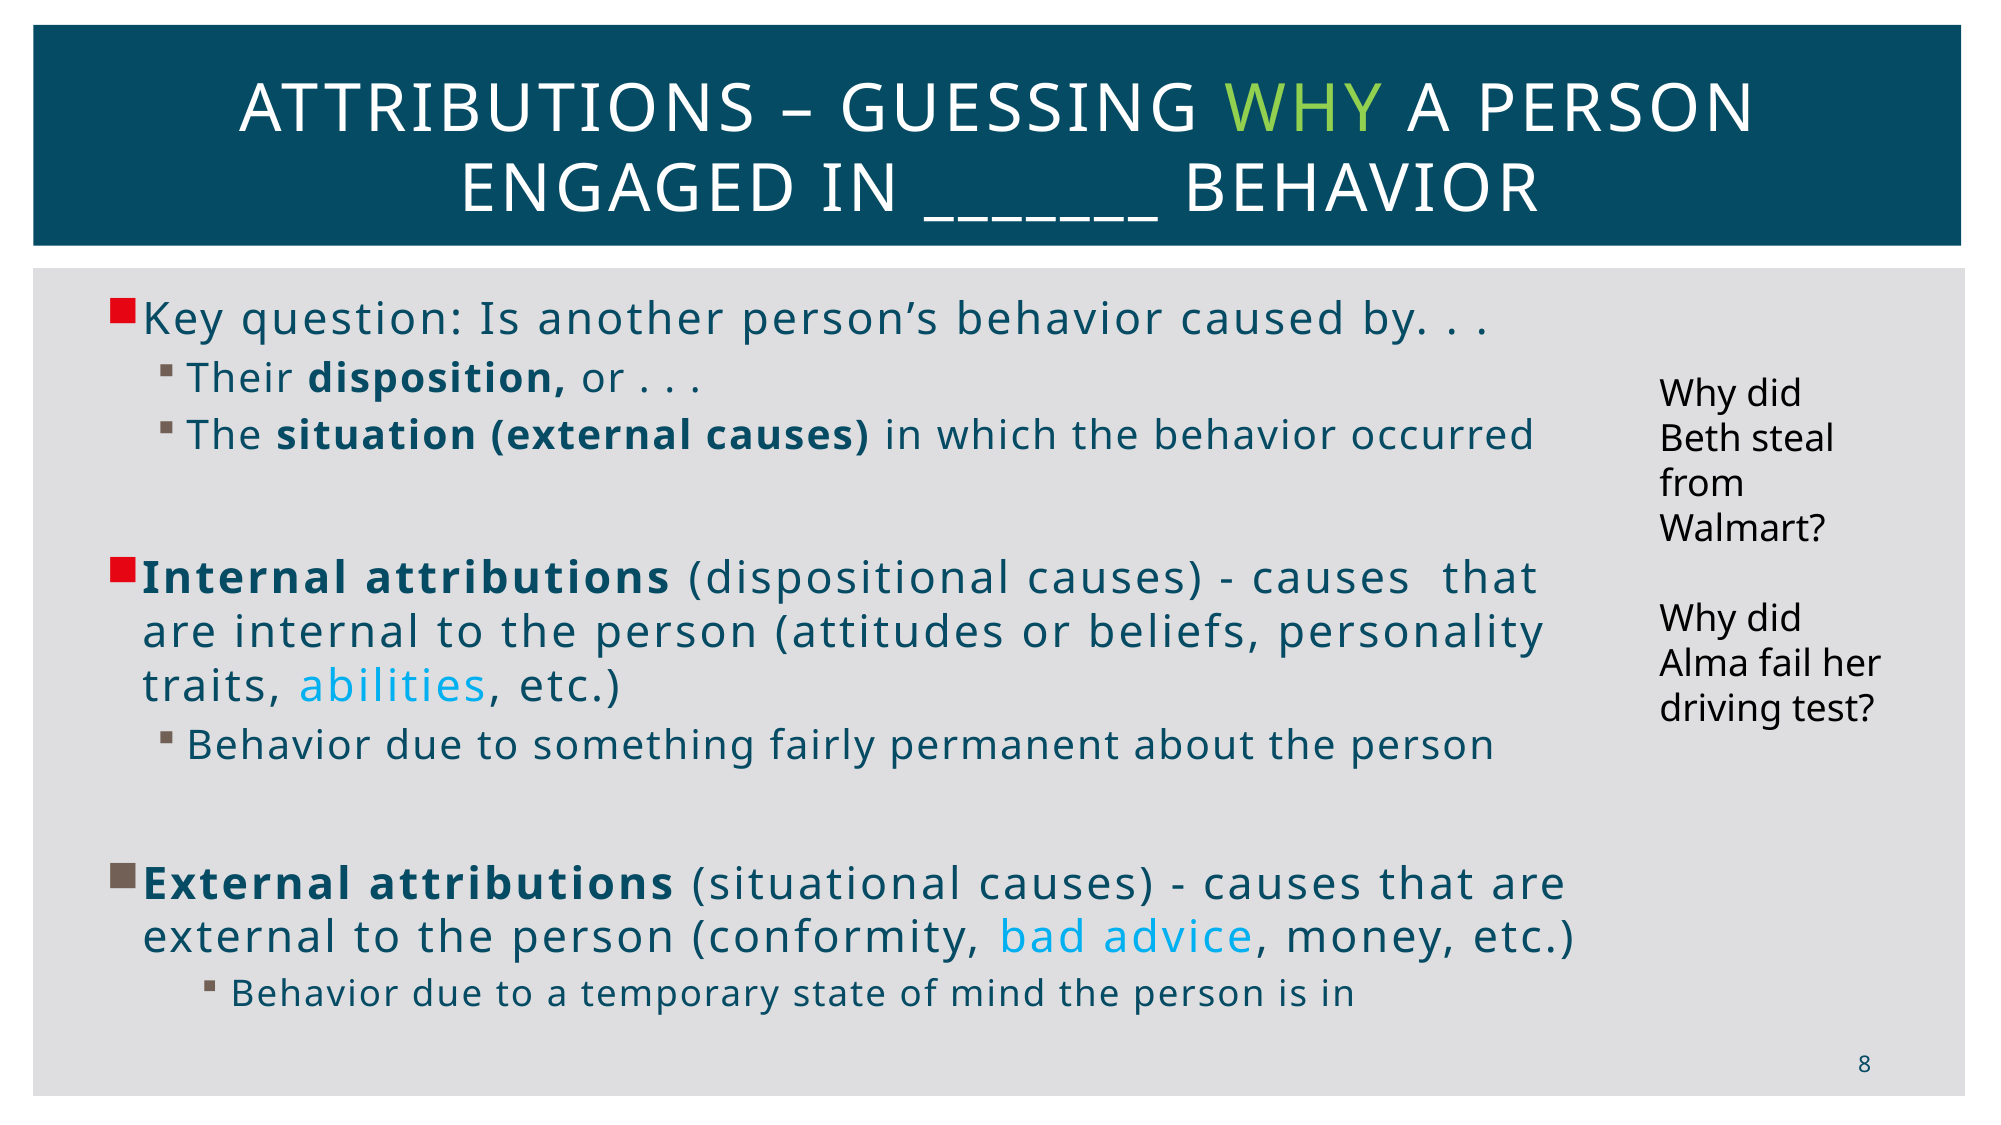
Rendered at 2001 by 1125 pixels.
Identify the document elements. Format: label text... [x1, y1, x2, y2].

list Key question: Is another person’s behavior caused by. . . Their disposition, or . . . The situation (external causes) in which the behavior occurred Internal attributions (dispositional causes) - causes that are internal to the person (attitudes or beliefs, personality traits, abilities, etc.) Behavior due to something fairly permanent about the person External attributions (situational causes) - causes that are external to the person (conformity, bad advice, money, etc.) Behavior due to a temporary state of mind the person is in [83, 281, 1599, 1043]
title Attributions – Guessing why a person engaged In _______ Behavior [83, 58, 1917, 232]
text_box [1570, 354, 1855, 600]
text_box Why did Beth steal from Walmart? Why did Alma fail her driving test? [1644, 361, 1901, 737]
slide_number 8 [1800, 1041, 1930, 1089]
